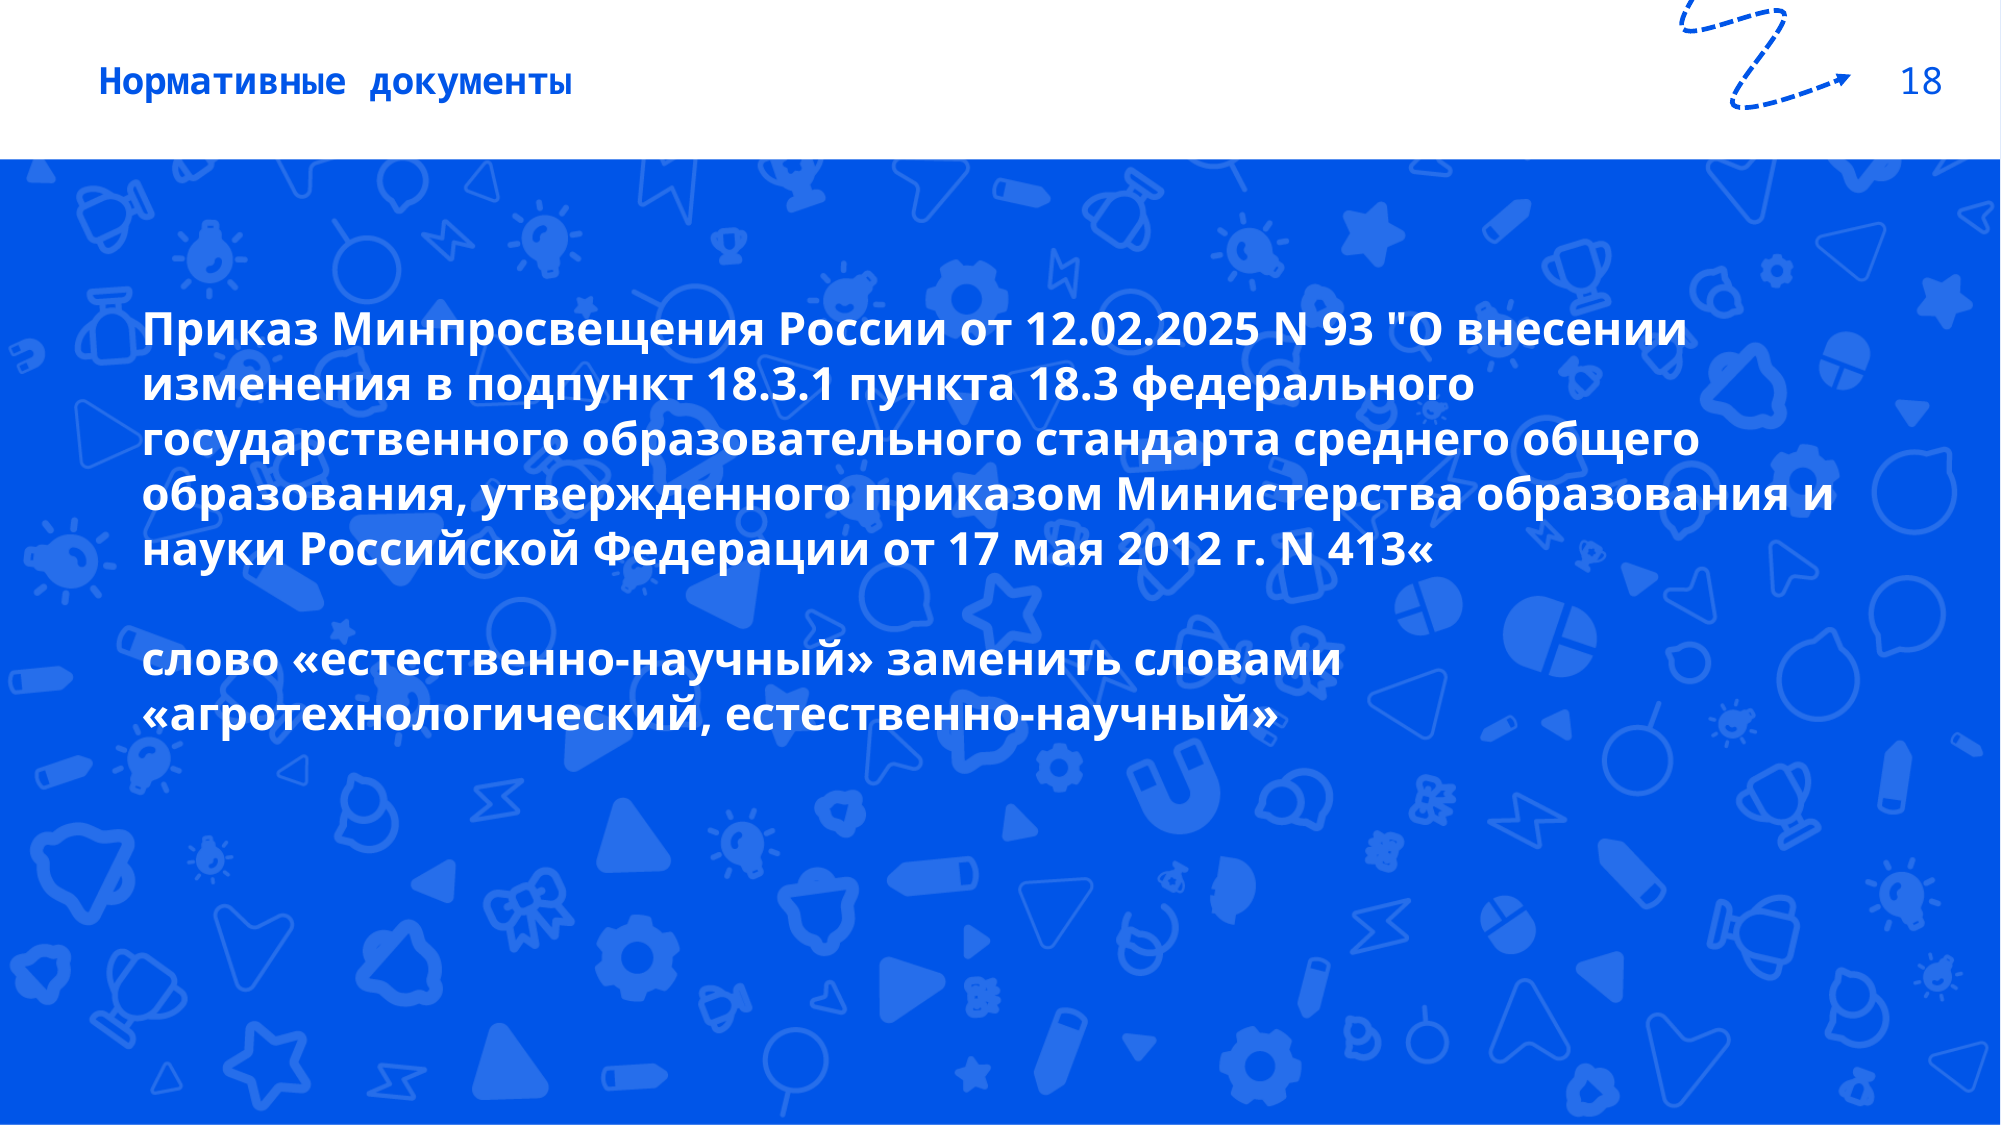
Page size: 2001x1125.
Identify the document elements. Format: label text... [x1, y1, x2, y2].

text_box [0, 0, 2000, 160]
picture [0, 0, 2001, 1125]
text_box Приказ Минпросвещения России от 12.02.2025 N 93 "О внесении изменения в подпункт 18.3.1 пункта 18.3 федерального государственного образовательного стандарта среднего общего образования, утвержденного приказом Министерства образования и науки Российской Федерации от 17 мая 2012 г. N 413« слово «естественно-научный» заменить словами «агротехнологический, естественно-научный» [126, 292, 1864, 748]
